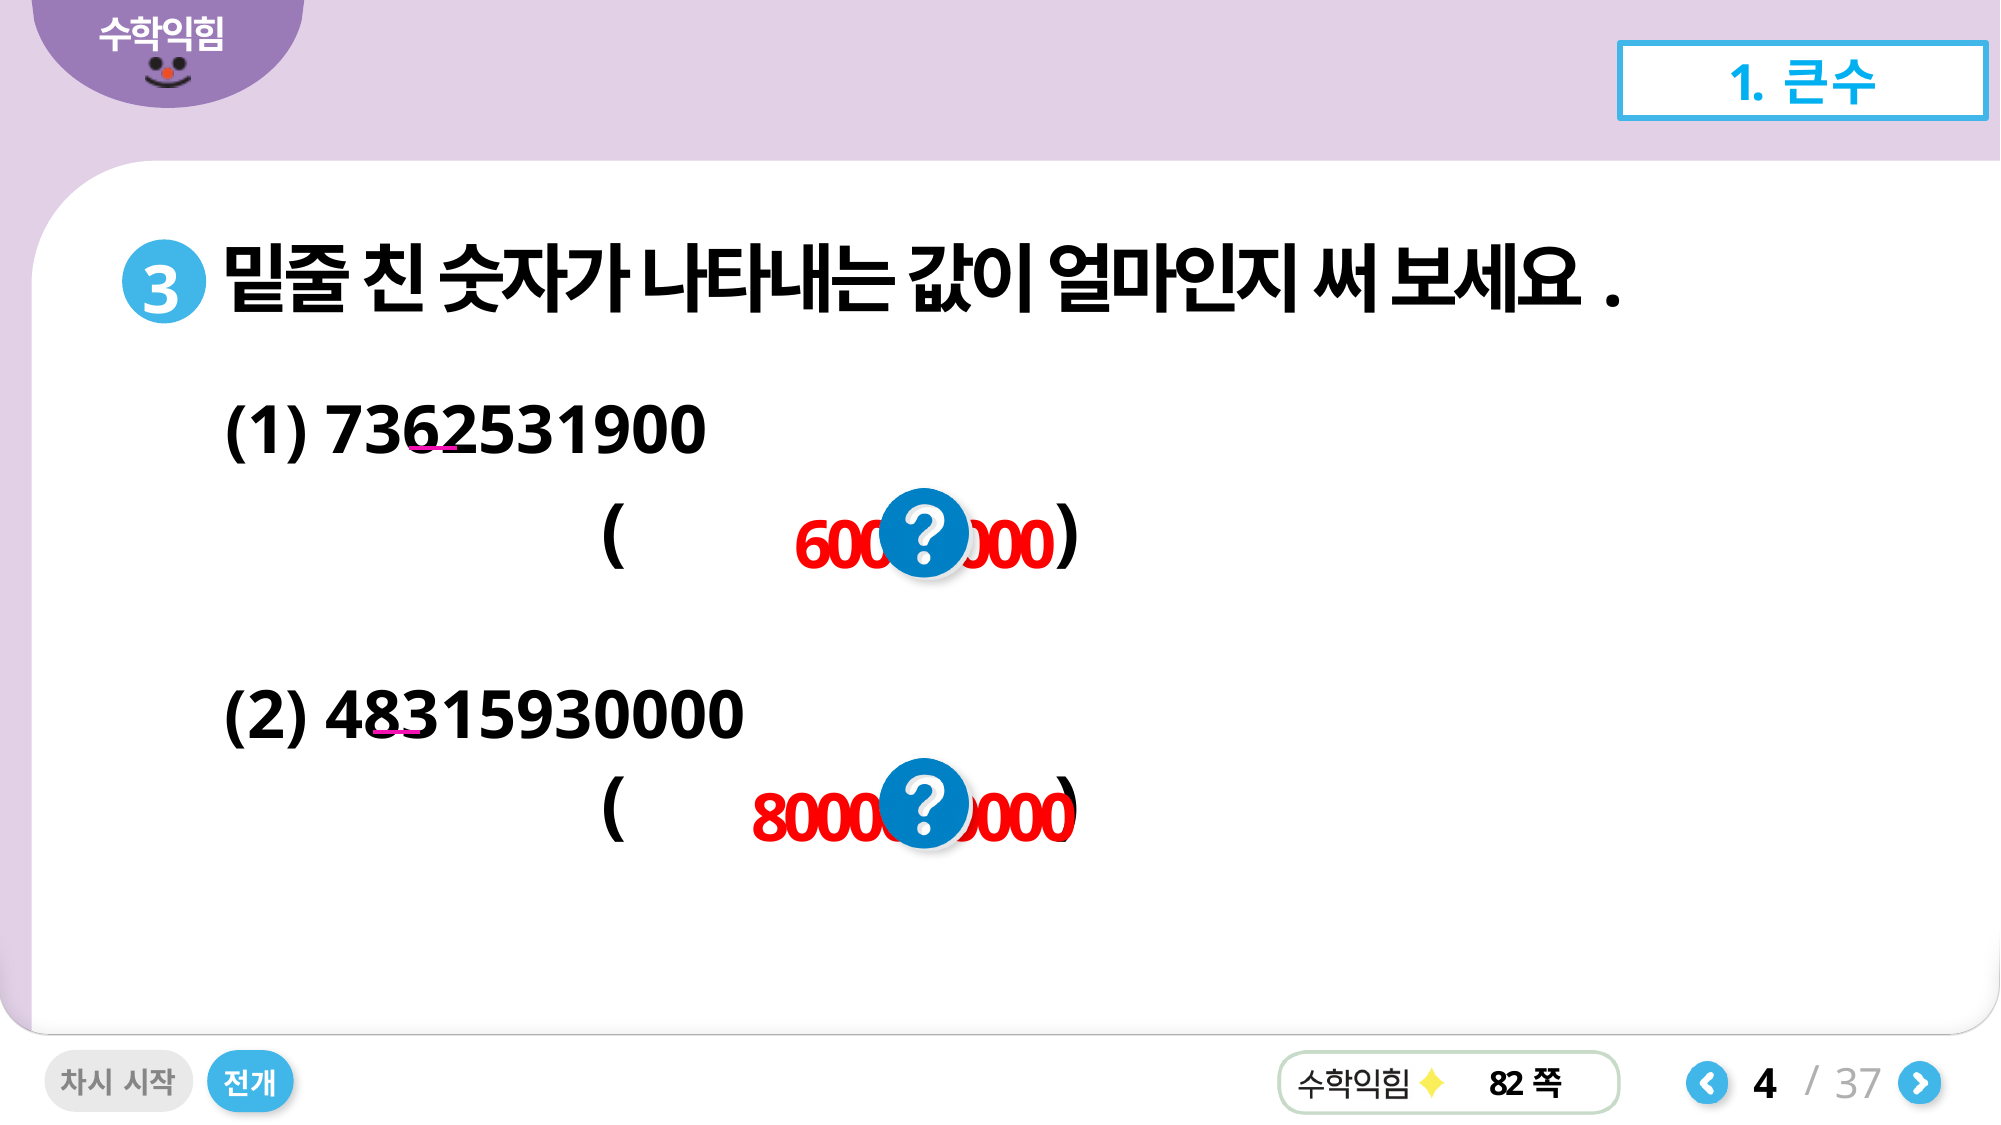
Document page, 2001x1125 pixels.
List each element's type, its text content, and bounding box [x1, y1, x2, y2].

text_box ( ) [586, 475, 1245, 581]
picture [878, 758, 973, 851]
text_box 60000000 [775, 488, 876, 580]
text_box 8000000000 [716, 760, 875, 853]
text_box 3 [122, 239, 207, 324]
picture [878, 488, 973, 580]
text_box (1) 7362531900 [210, 363, 1114, 475]
text_box 1. 큰 수 [1619, 43, 1987, 118]
text_box 밑줄 친 숫자가 나타내는 값이 얼마인지 써 보세요. [220, 231, 1931, 382]
text_box ( ) [586, 747, 1245, 853]
text_box 전개 [205, 1048, 296, 1115]
text_box (2) 48315930000 [210, 648, 835, 760]
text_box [1276, 1049, 1621, 1116]
text_box 차시 시작 [42, 1047, 196, 1114]
picture [145, 57, 191, 88]
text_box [1685, 1061, 1941, 1104]
text_box 60000000 [976, 488, 1076, 580]
picture [0, 929, 2000, 1125]
text_box 8000000000 [977, 760, 1114, 853]
